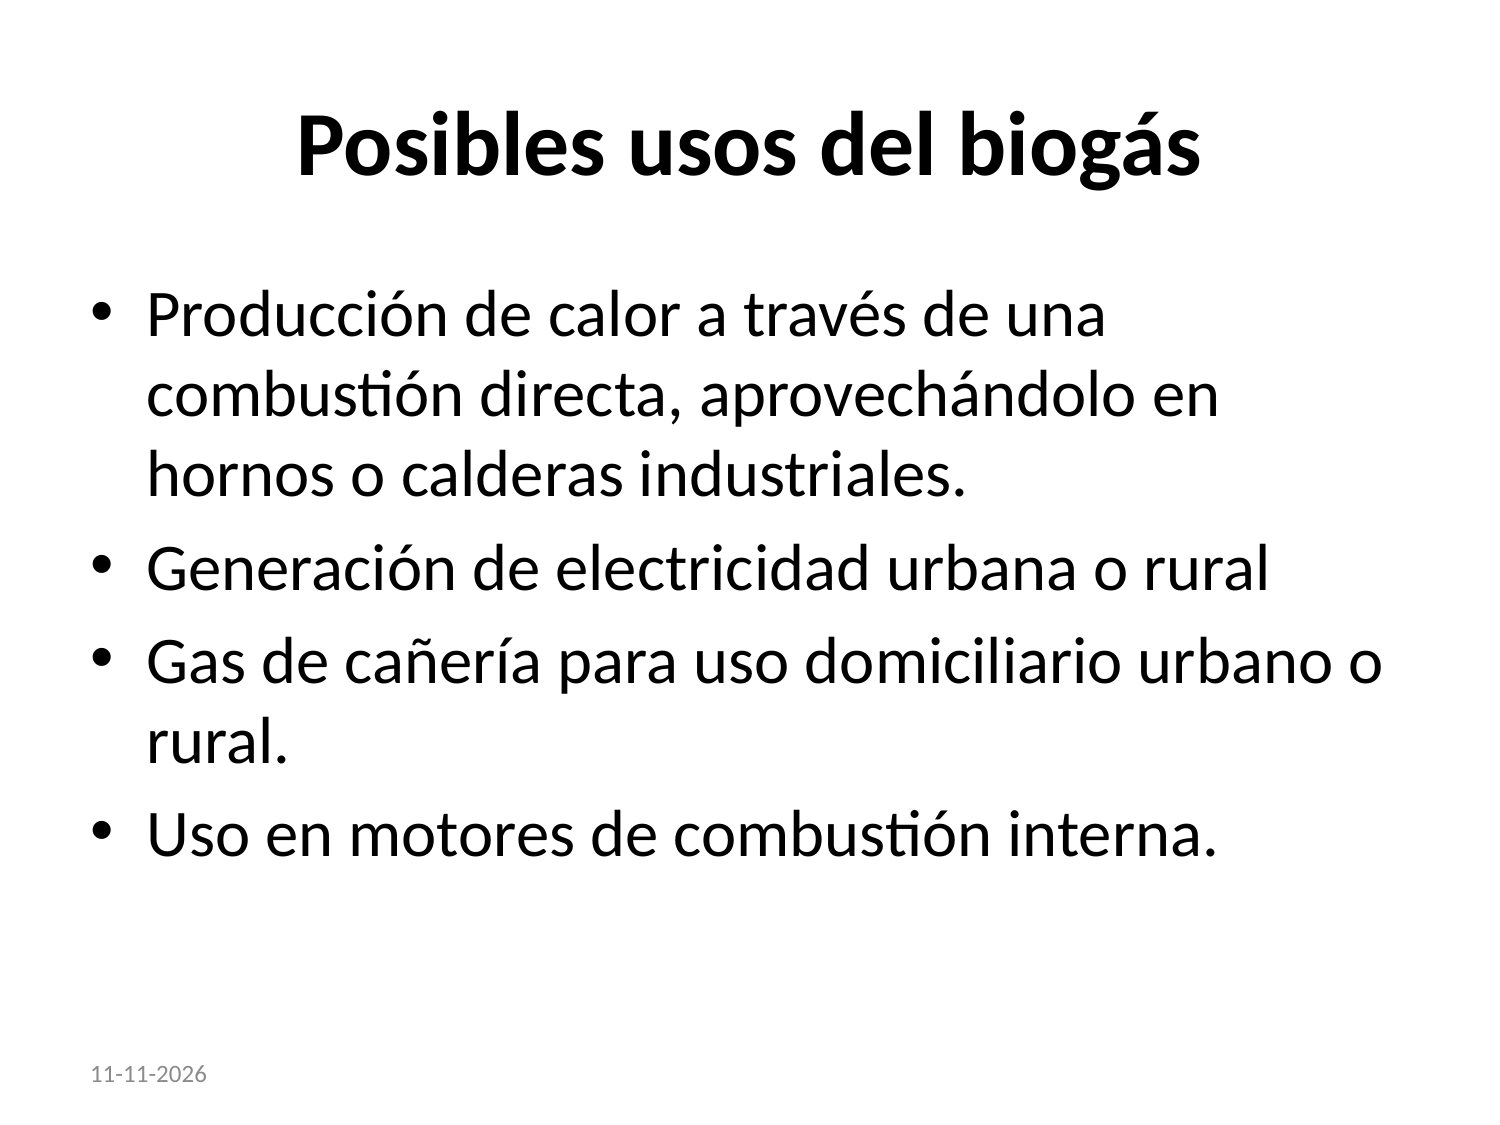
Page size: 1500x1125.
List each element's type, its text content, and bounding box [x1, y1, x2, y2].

title Posibles usos del biogás [75, 45, 1425, 233]
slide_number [75, 1042, 425, 1103]
list Producción de calor a través de una combustión directa, aprovechándolo en hornos o calderas industriales. Generación de electricidad urbana o rural Gas de cañería para uso domiciliario urbano o rural. Uso en motores de combustión interna. [75, 262, 1425, 1005]
